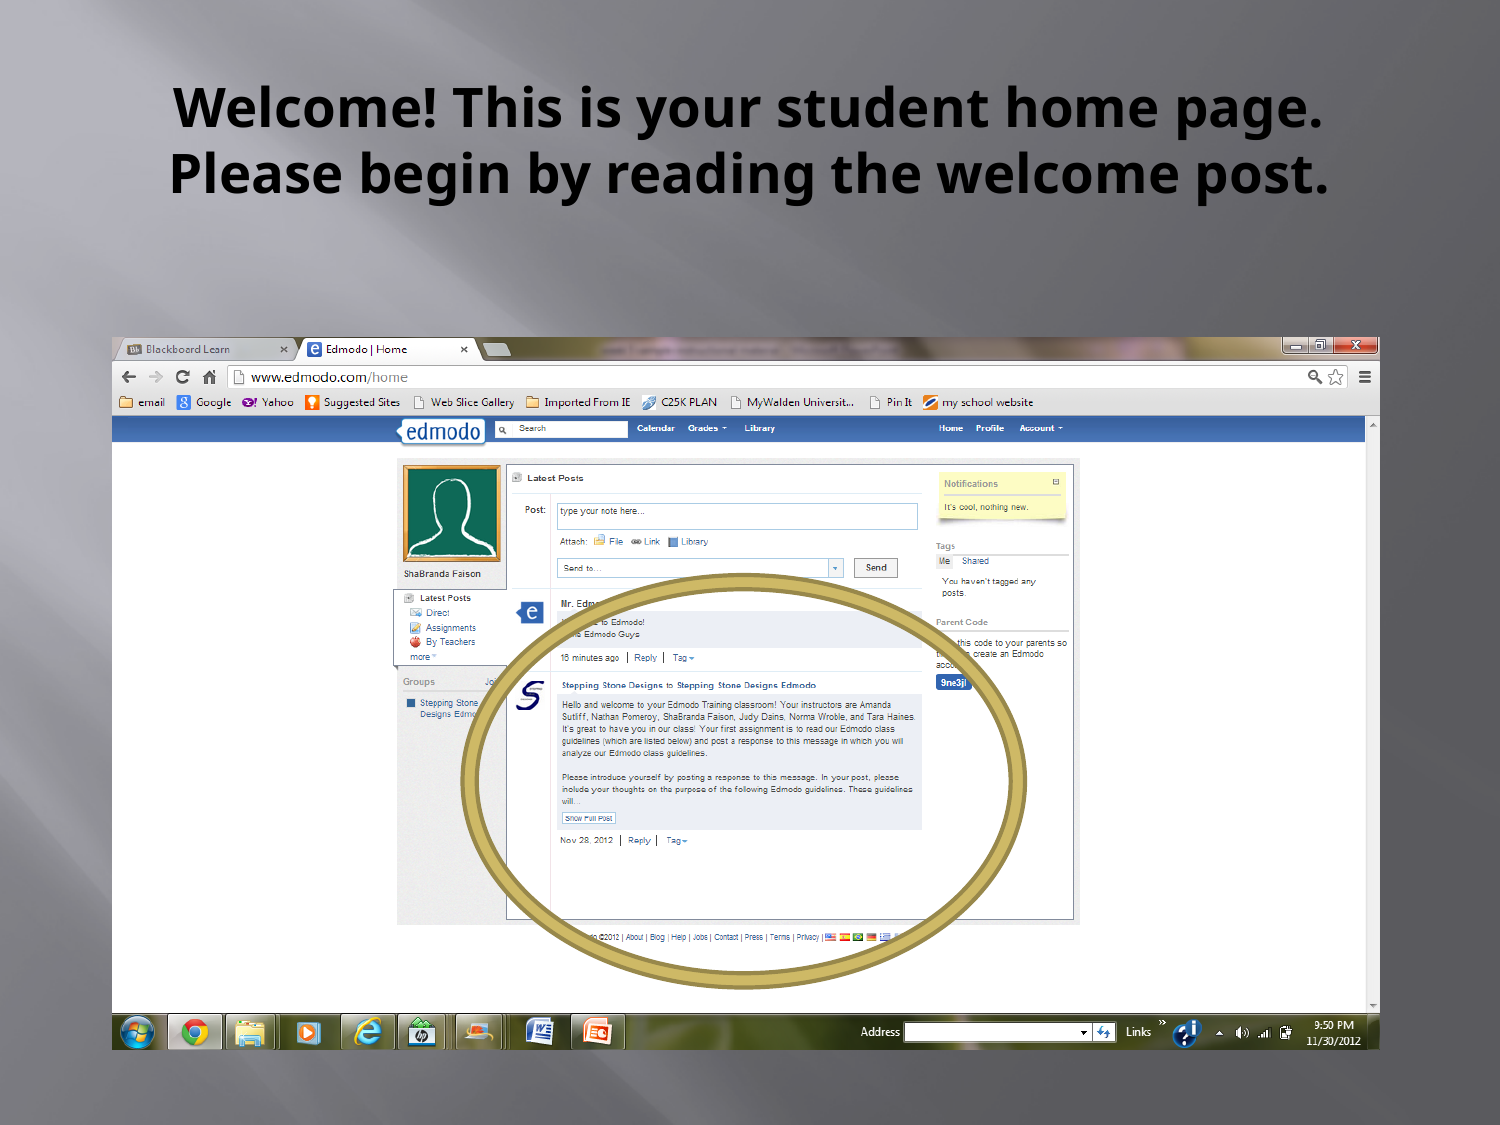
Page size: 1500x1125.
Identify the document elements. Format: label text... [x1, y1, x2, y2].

picture [112, 337, 1380, 1051]
title Welcome! This is your student home page. Please begin by reading the welcome post. [75, 45, 1425, 233]
